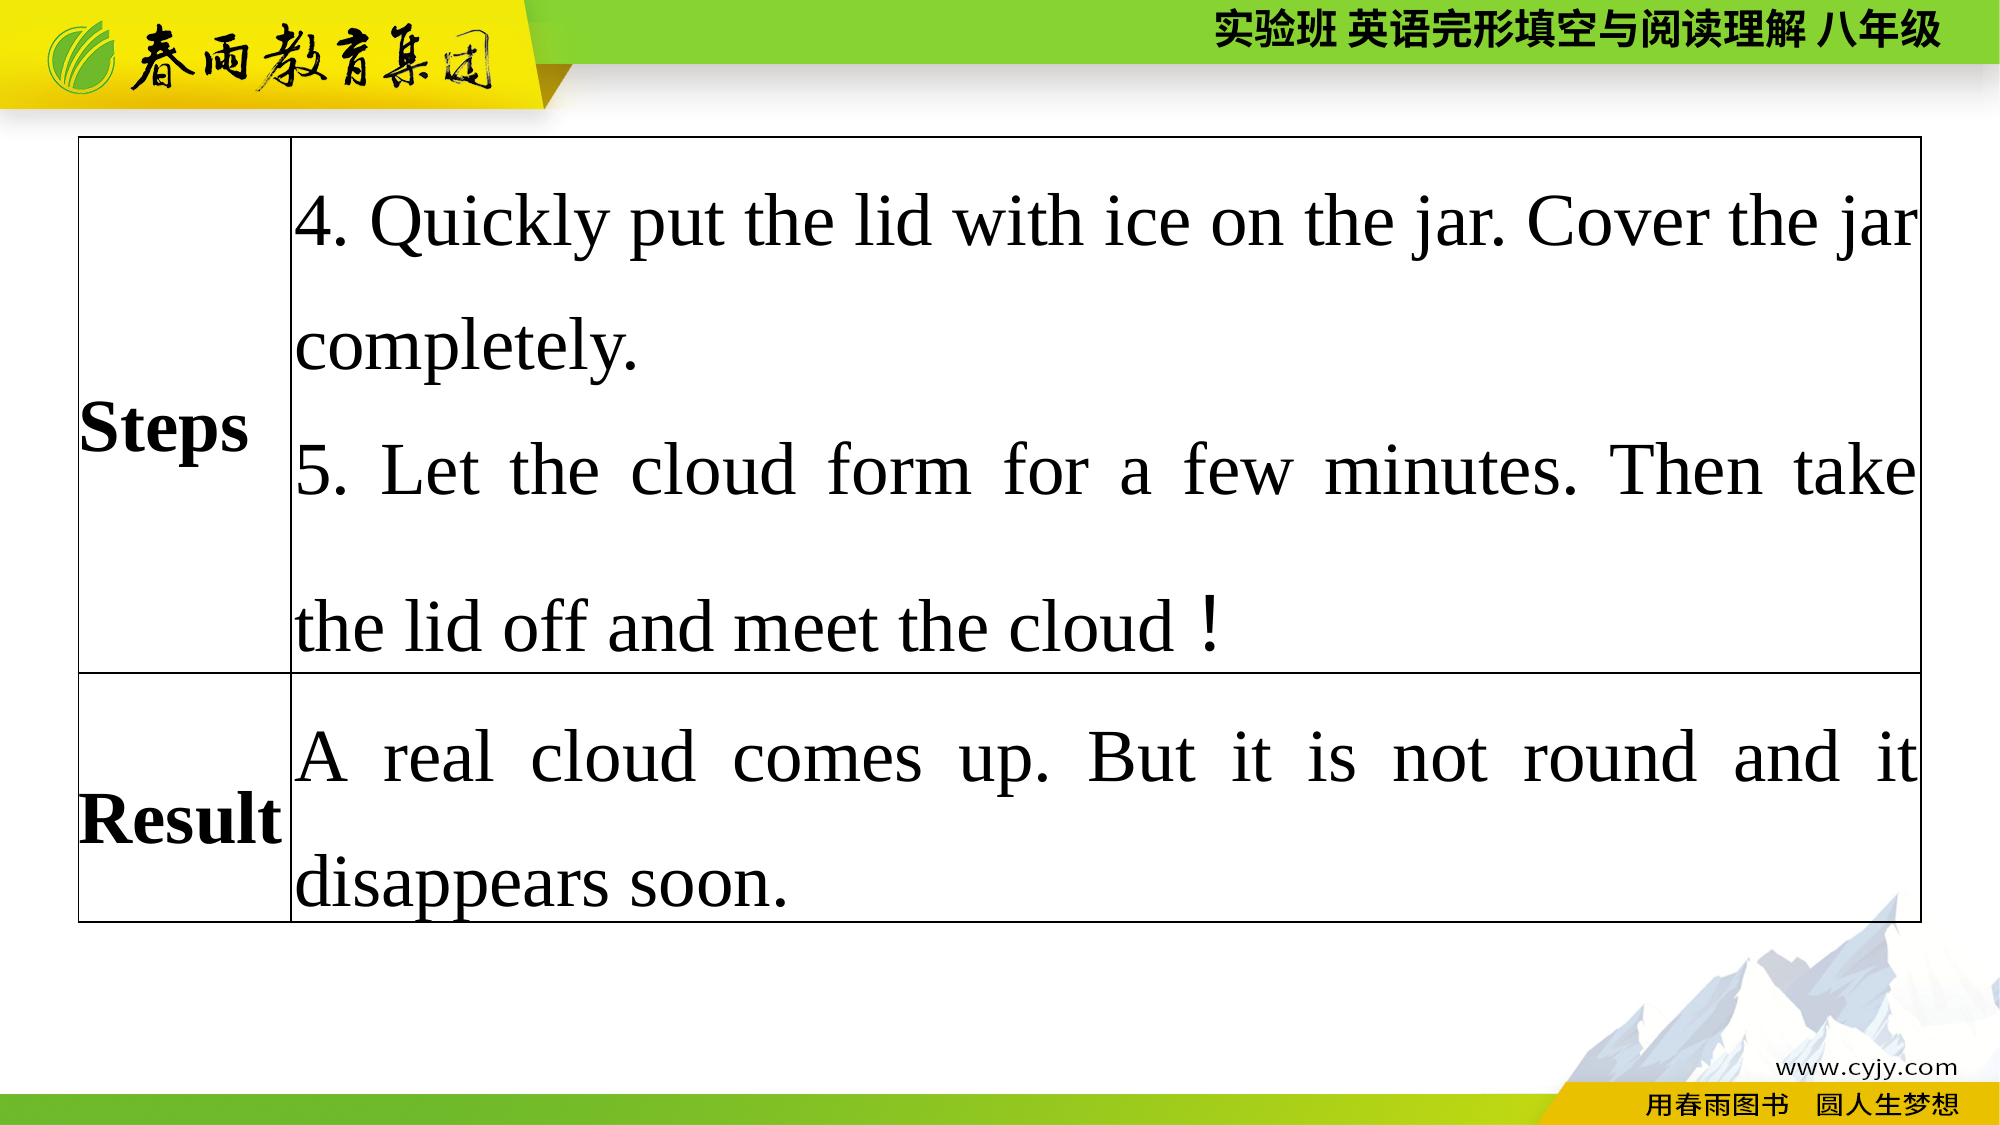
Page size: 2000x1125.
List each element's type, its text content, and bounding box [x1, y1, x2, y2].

table_header 4. Quickly put the lid with ice on the jar. Cover the jar completely. 5. Let the cloud form for a few minutes. Then take the lid off and meet the cloud！ [292, 138, 1920, 672]
table_cell A real cloud comes up. But it is not round and it disappears soon. [292, 674, 1920, 921]
table_cell Result [79, 674, 290, 921]
picture [0, 0, 2000, 1125]
table_header Steps [79, 138, 290, 672]
